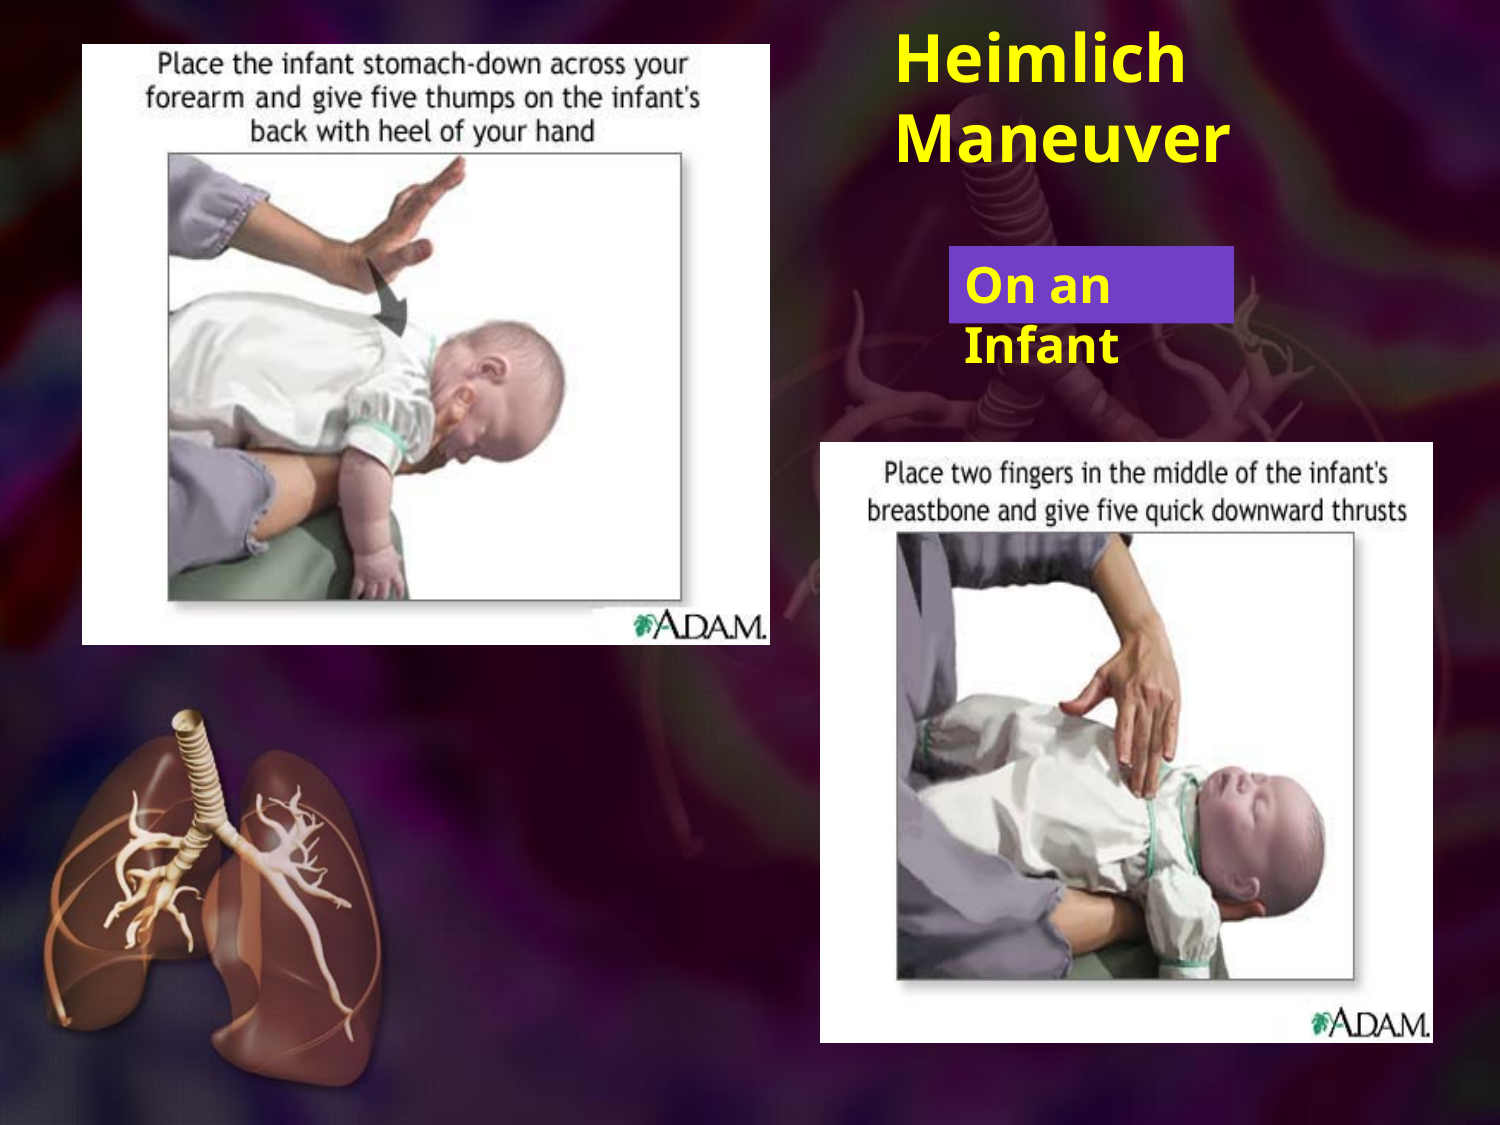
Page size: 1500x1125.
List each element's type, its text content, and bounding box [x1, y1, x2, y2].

title Heimlich Maneuver [878, 58, 1384, 184]
list On an Infant [948, 245, 1235, 324]
picture [0, 0, 1500, 1125]
